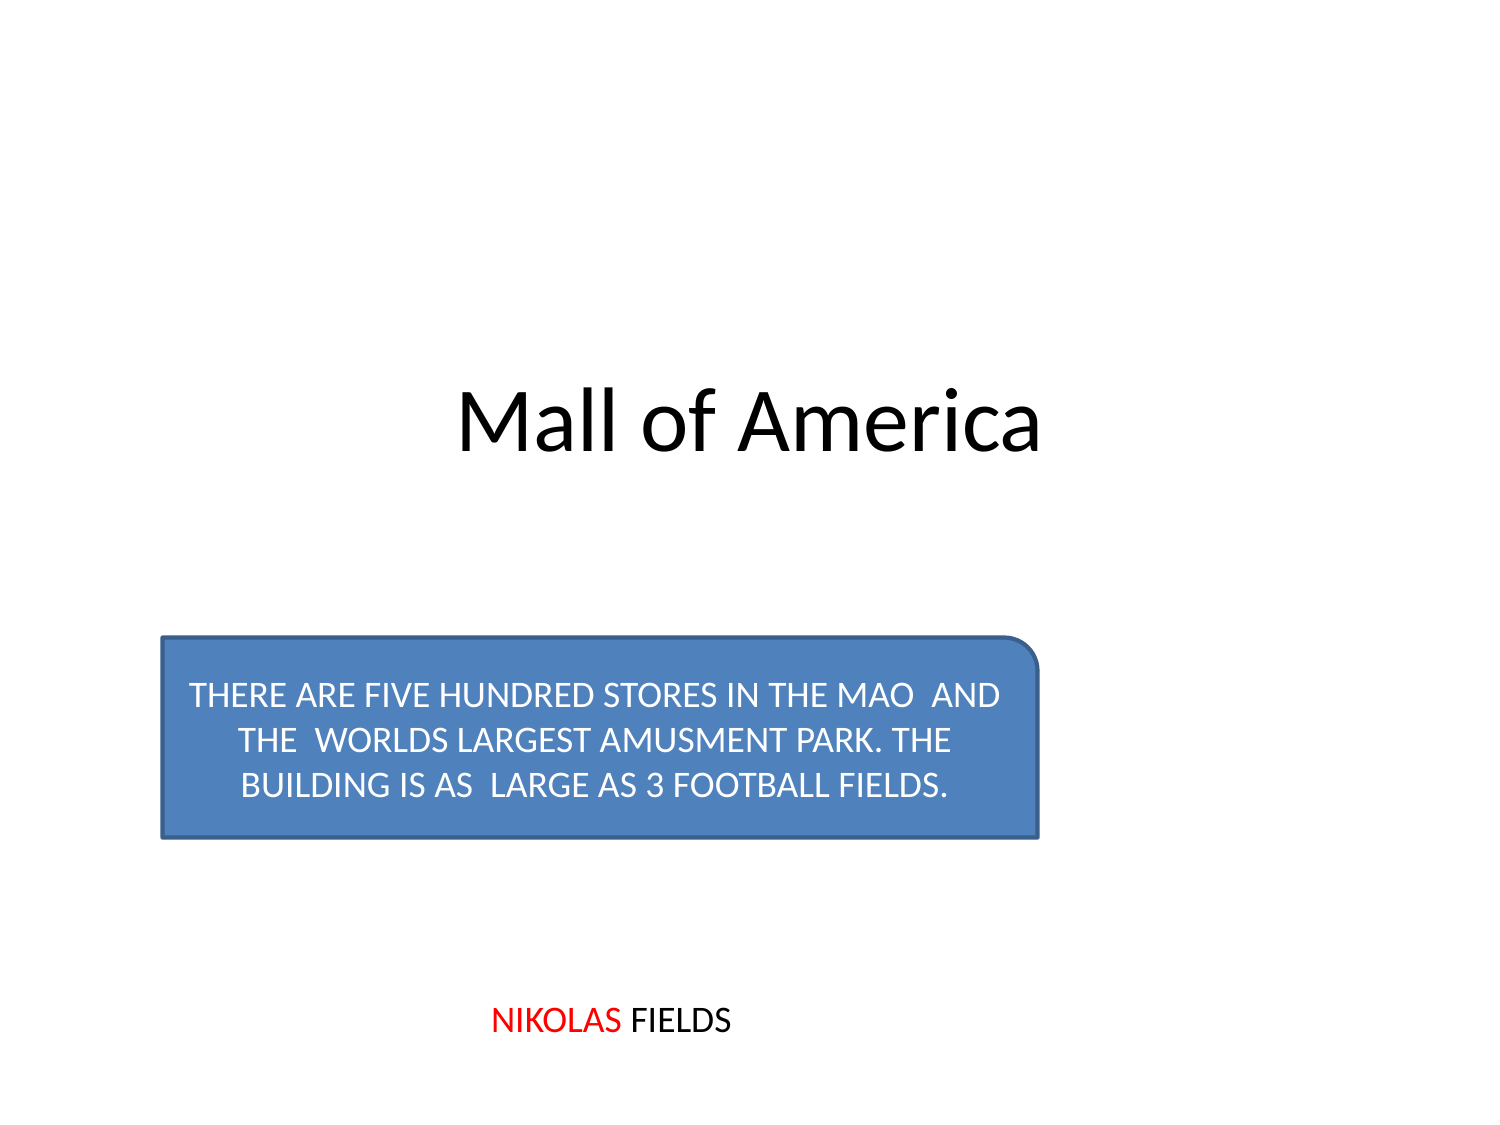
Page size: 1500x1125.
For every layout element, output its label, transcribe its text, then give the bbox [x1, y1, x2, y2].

text_box NIKOLAS FIELDS [476, 987, 747, 1048]
title Mall of America [112, 349, 1388, 591]
text_box THERE ARE FIVE HUNDRED STORES IN THE MAO AND THE WORLDS LARGEST AMUSMENT PARK. THE BUILDING IS AS LARGE AS 3 FOOTBALL FIELDS. [160, 635, 1040, 840]
